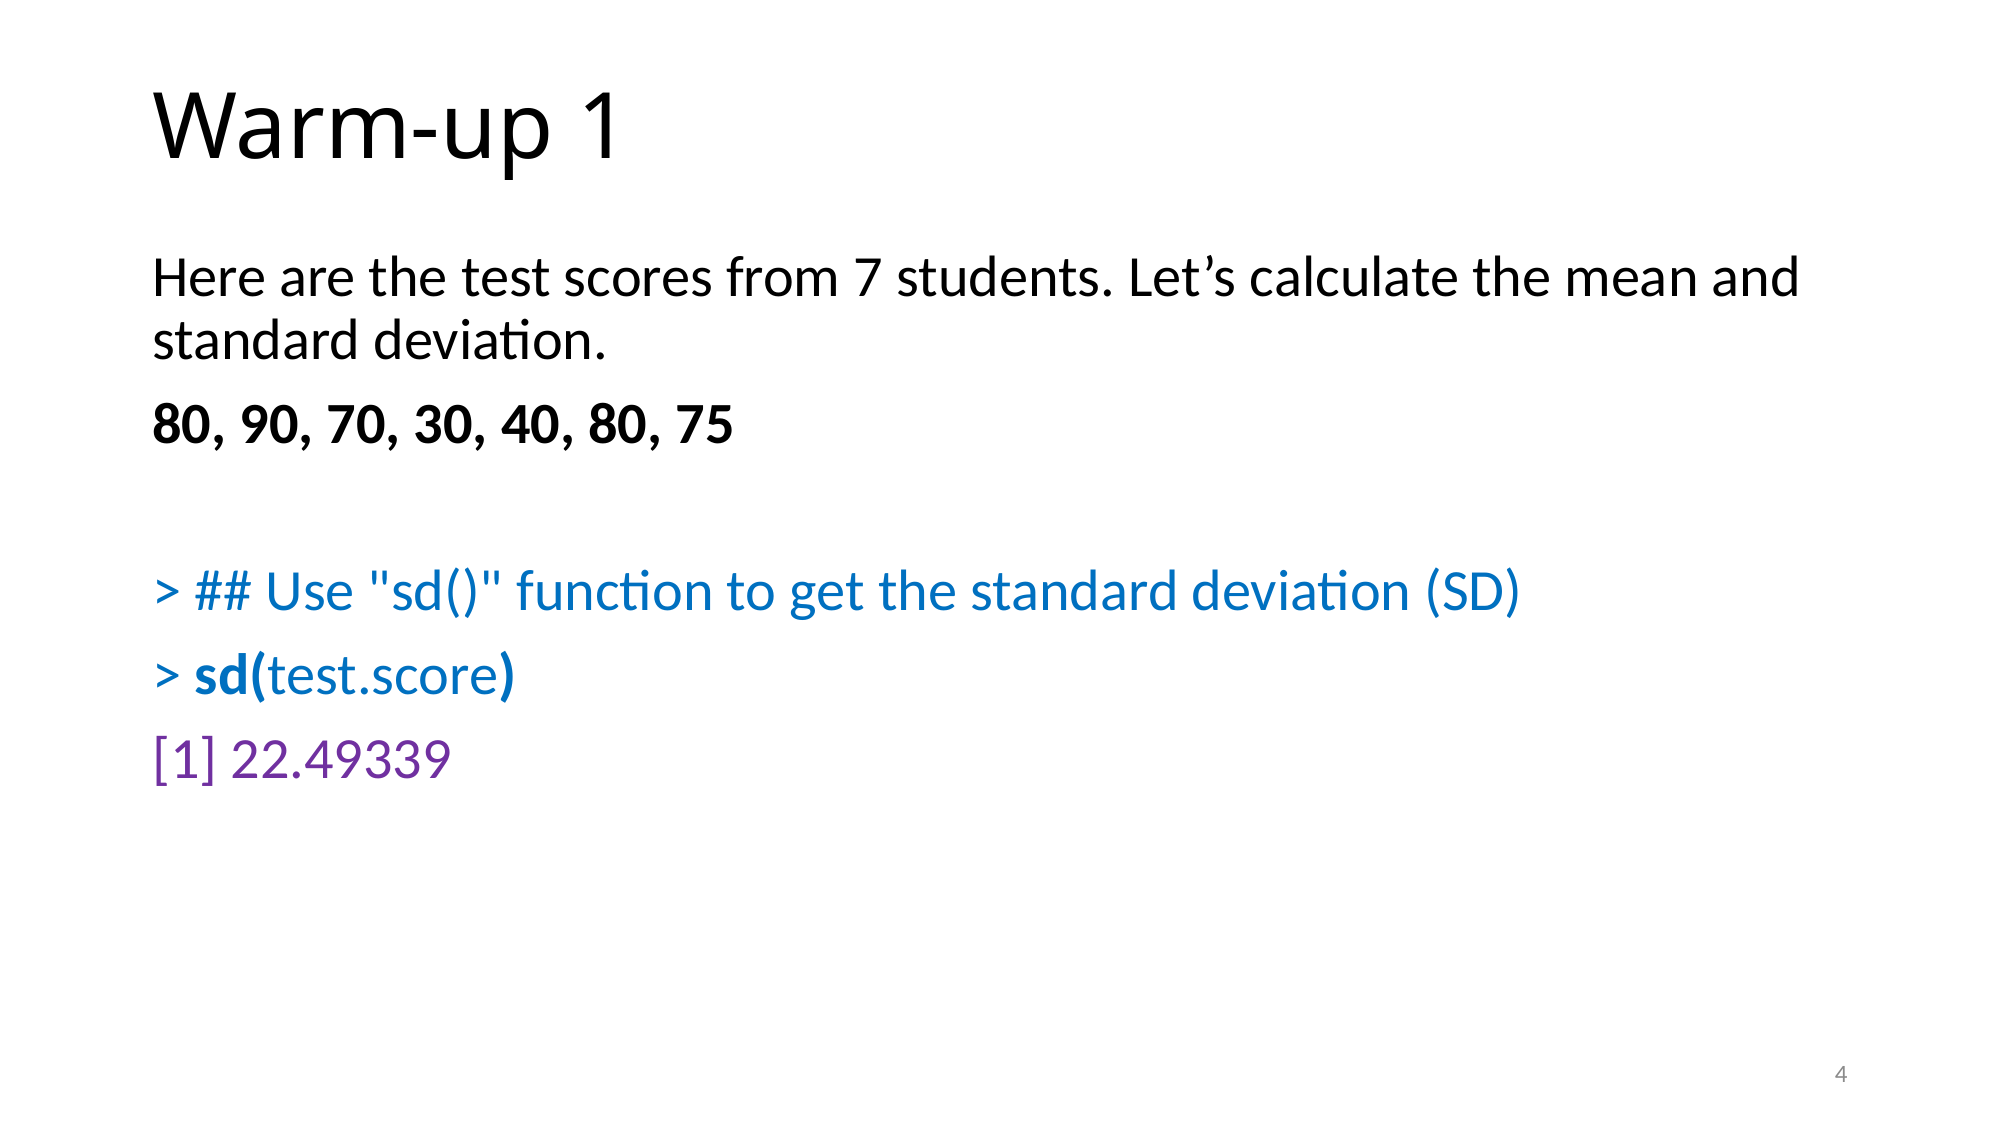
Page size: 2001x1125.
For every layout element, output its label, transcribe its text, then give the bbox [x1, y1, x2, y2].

title Warm-up 1 [137, 59, 1863, 198]
slide_number 3 [1412, 1042, 1863, 1103]
list Here are the test scores from 7 students. Let’s calculate the mean and standard deviation. 80, 90, 70, 30, 40, 80, 75 > ## Use "sd()" function to get the standard deviation (SD) > sd(test.score) [1] 22.49339 [137, 239, 1863, 1014]
